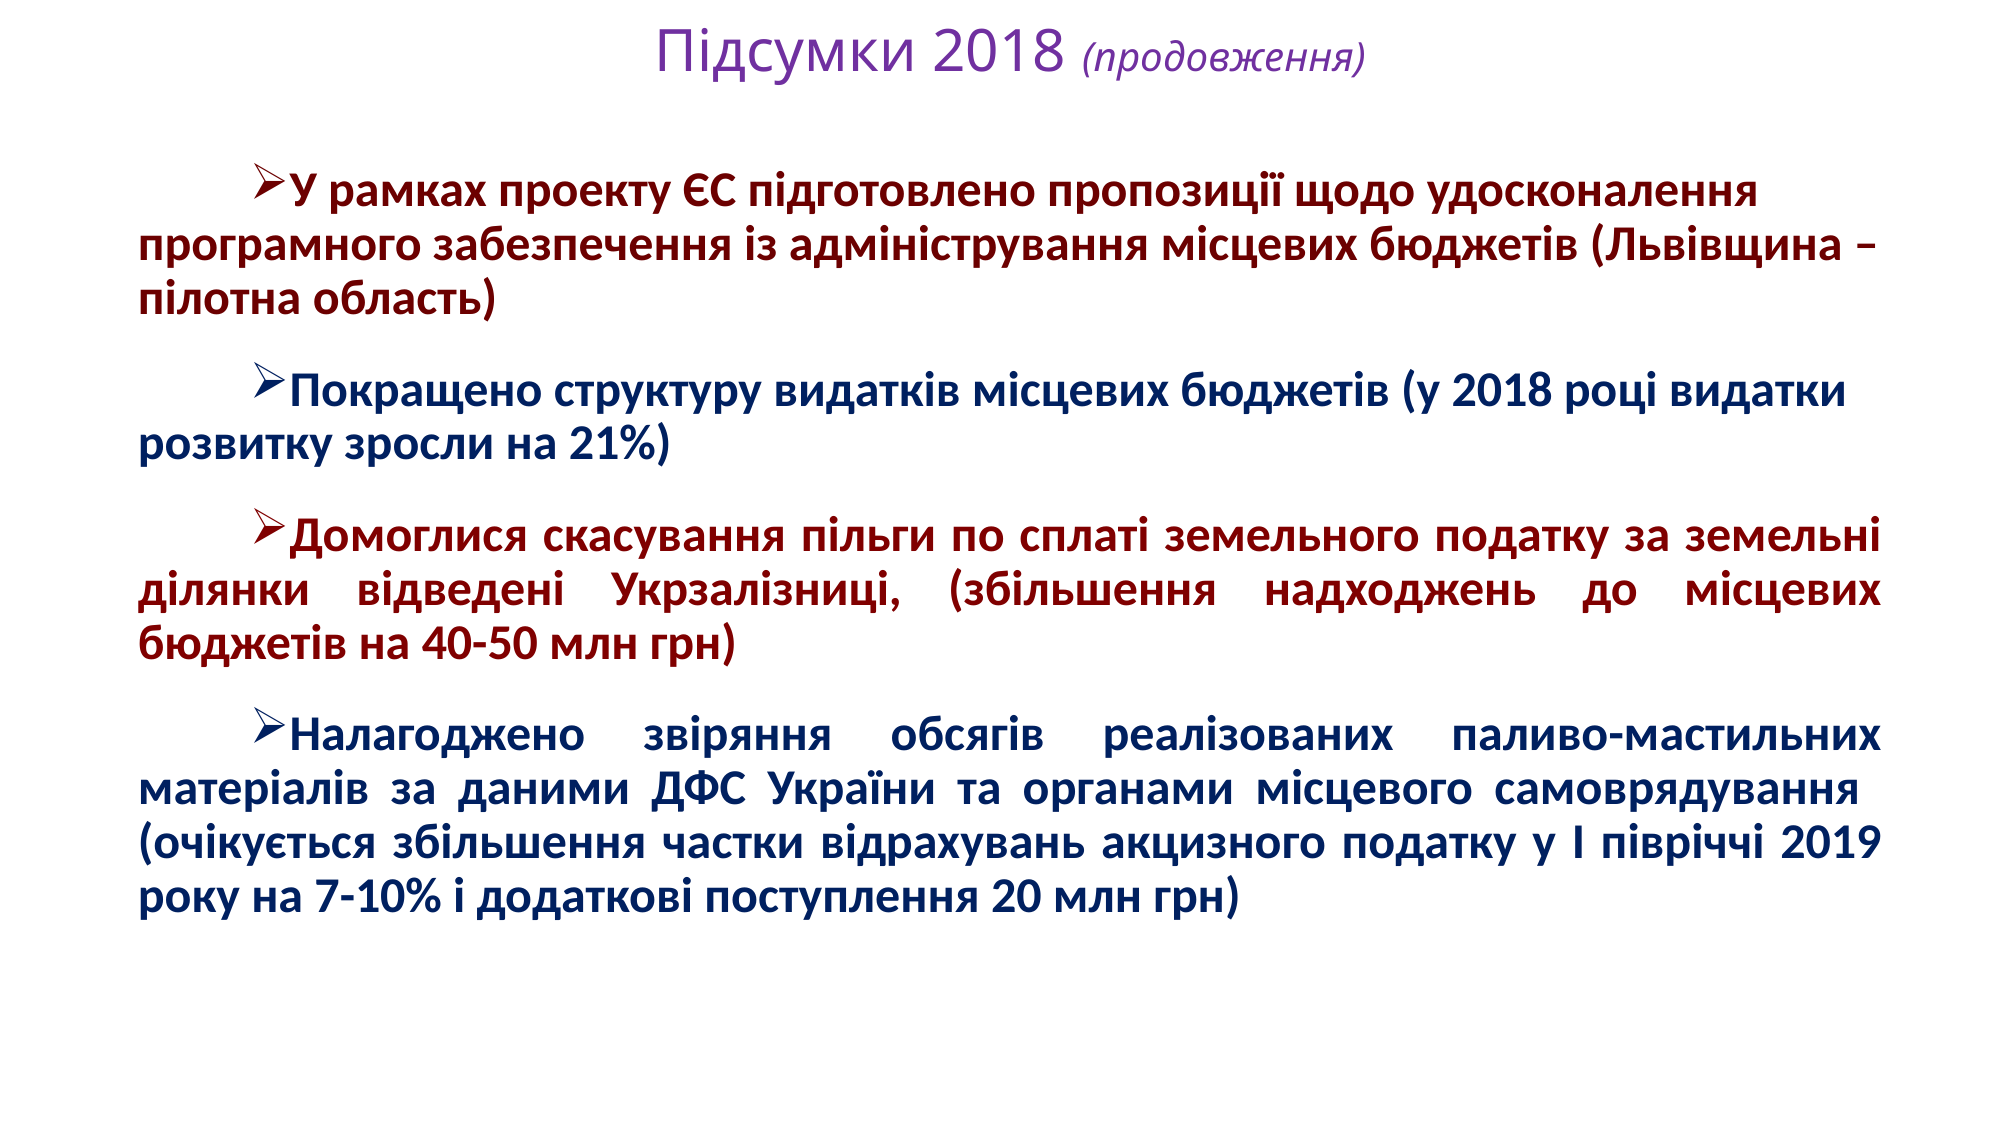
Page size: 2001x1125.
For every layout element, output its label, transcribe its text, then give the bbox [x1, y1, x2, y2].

title Підсумки 2018 (продовження) [147, 13, 1873, 92]
list У рамках проекту ЄС підготовлено пропозиції щодо удосконалення програмного забезпечення із адміністрування місцевих бюджетів (Львівщина – пілотна область) Покращено структуру видатків місцевих бюджетів (у 2018 році видатки розвитку зросли на 21%) Домоглися скасування пільги по сплаті земельного податку за земельні ділянки відведені Укрзалізниці, (збільшення надходжень до місцевих бюджетів на 40-50 млн грн) Налагоджено звіряння обсягів реалізованих паливо-мастильних матеріалів за даними ДФС України та органами місцевого самоврядування (очікується збільшення частки відрахувань акцизного податку у І півріччі 2019 року на 7-10% і додаткові поступлення 20 млн грн) [122, 155, 1898, 1125]
